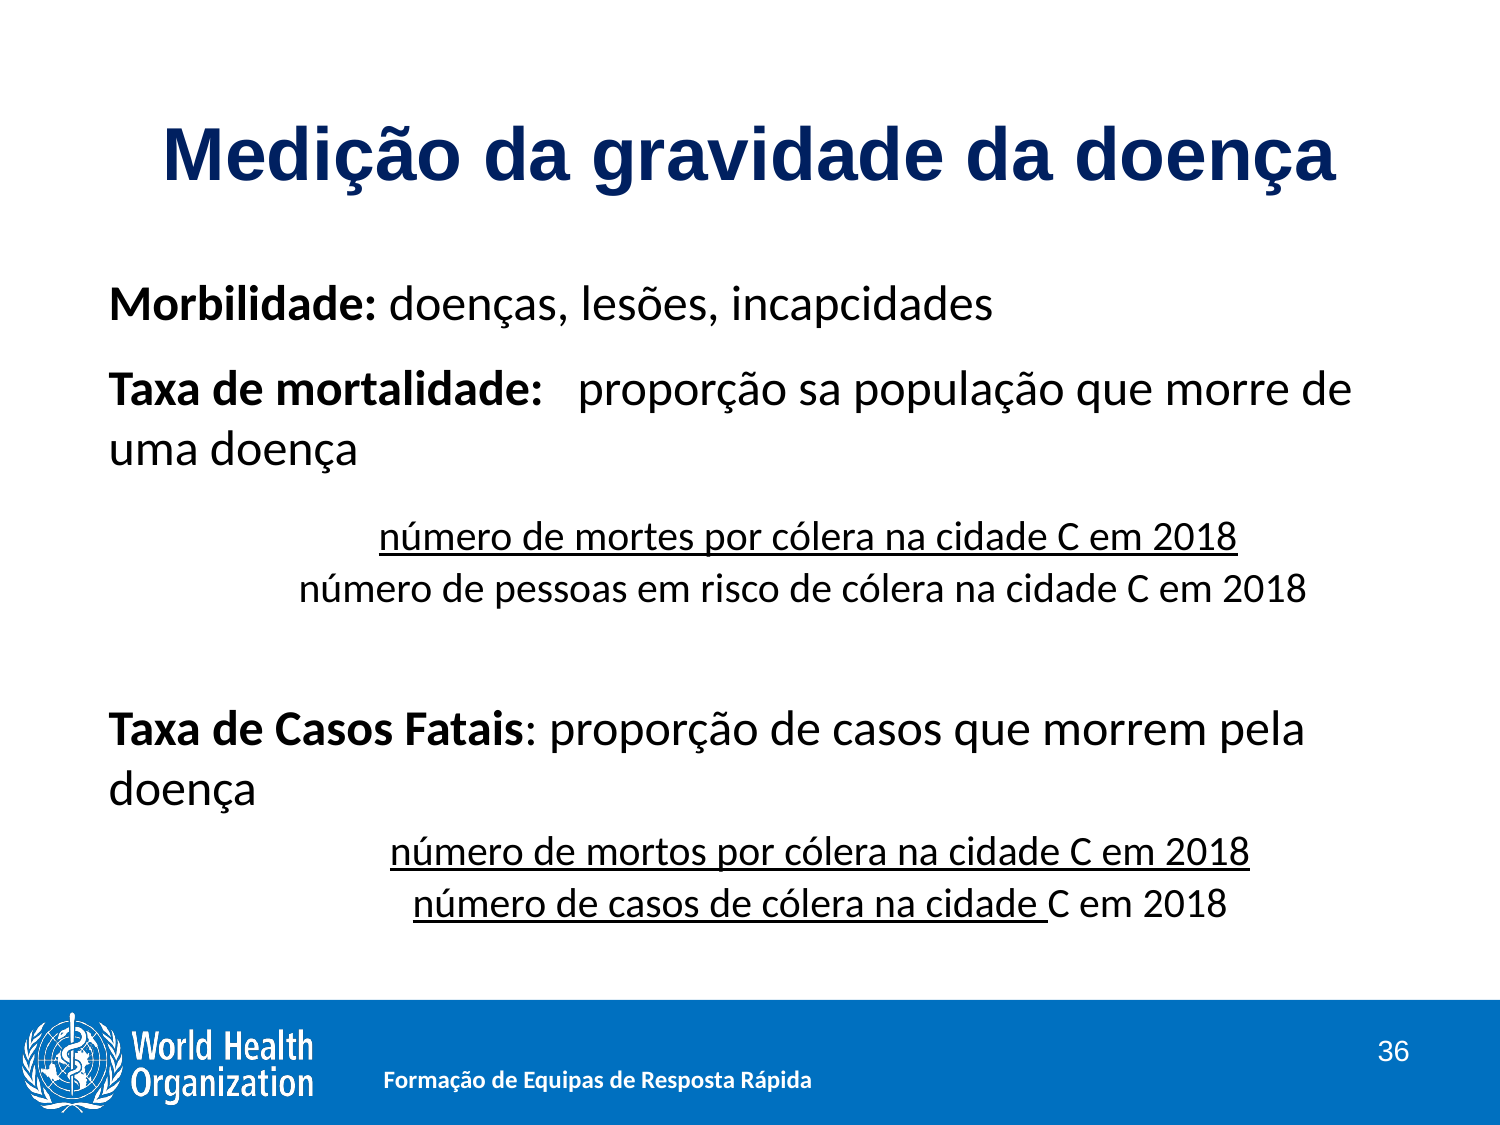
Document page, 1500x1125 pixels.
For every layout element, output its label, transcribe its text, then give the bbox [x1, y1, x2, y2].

picture [21, 1012, 313, 1113]
slide_number 36 [1074, 1024, 1425, 1103]
title Medição da gravidade da doença [74, 91, 1426, 209]
text_box Morbilidade: doenças, lesões, incapcidades Taxa de mortalidade: proporção sa população que morre de uma doença número de mortes por cólera na cidade C em 2018 número de pessoas em risco de cólera na cidade C em 2018 Taxa de Casos Fatais: proporção de casos que morrem pela doença número de mortos por cólera na cidade C em 2018 número de casos de cólera na cidade C em 2018 [93, 263, 1407, 986]
